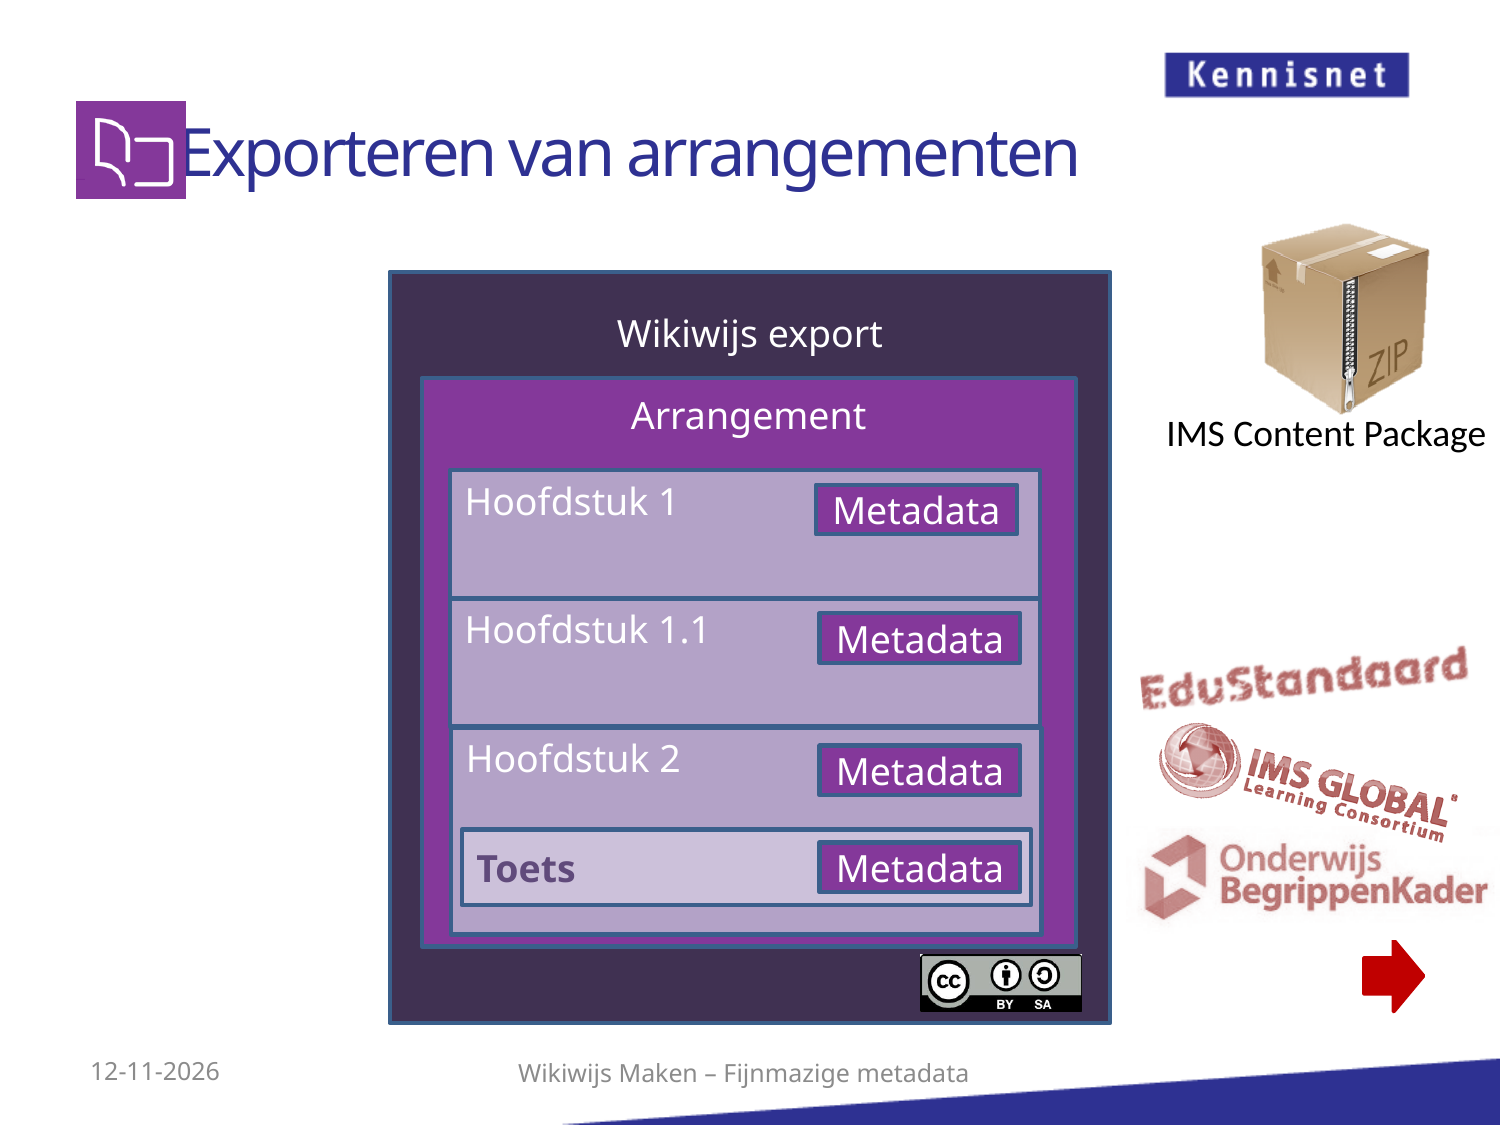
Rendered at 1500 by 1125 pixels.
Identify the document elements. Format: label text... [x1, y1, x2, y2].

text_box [1075, 208, 1500, 463]
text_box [421, 377, 1082, 1012]
text_box Wikiwijs export [388, 270, 1112, 1025]
picture [76, 101, 186, 200]
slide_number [75, 1042, 278, 1103]
footer Wikiwijs Maken – Fijnmazige metadata [312, 1042, 1176, 1103]
text_box [1362, 948, 1425, 1014]
title Exporteren van arrangementen [74, 55, 1426, 244]
picture [0, 0, 1500, 1125]
